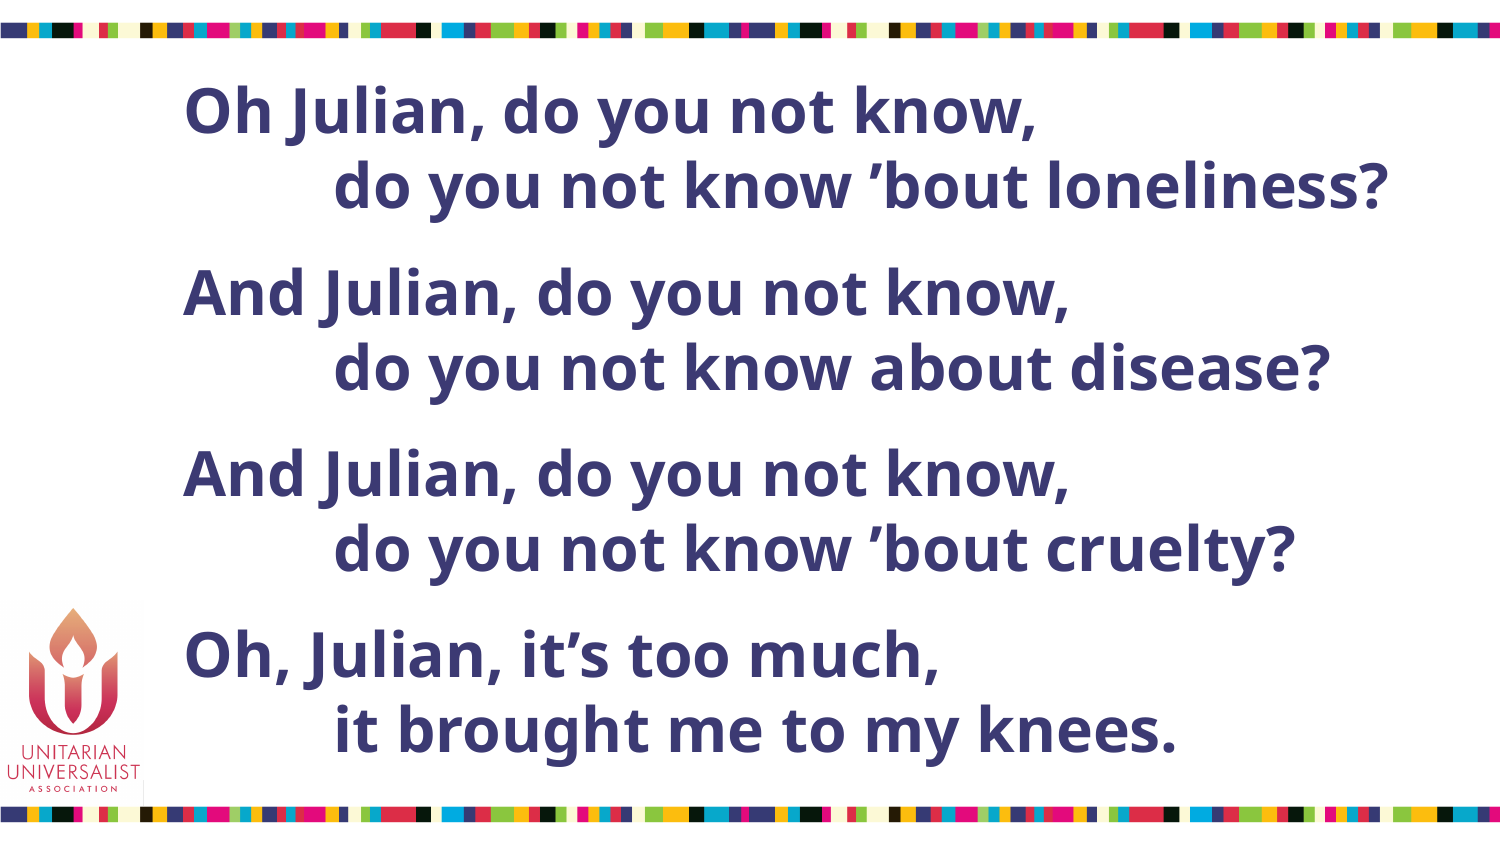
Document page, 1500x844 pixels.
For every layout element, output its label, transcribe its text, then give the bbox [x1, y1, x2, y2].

picture [0, 600, 1500, 824]
picture [0, 22, 1500, 40]
text_box Oh Julian, do you not know, do you not know ’bout loneliness? And Julian, do you not know, do you not know about disease? And Julian, do you not know, do you not know ’bout cruelty? Oh, Julian, it’s too much, it brought me to my knees. [168, 56, 1500, 780]
